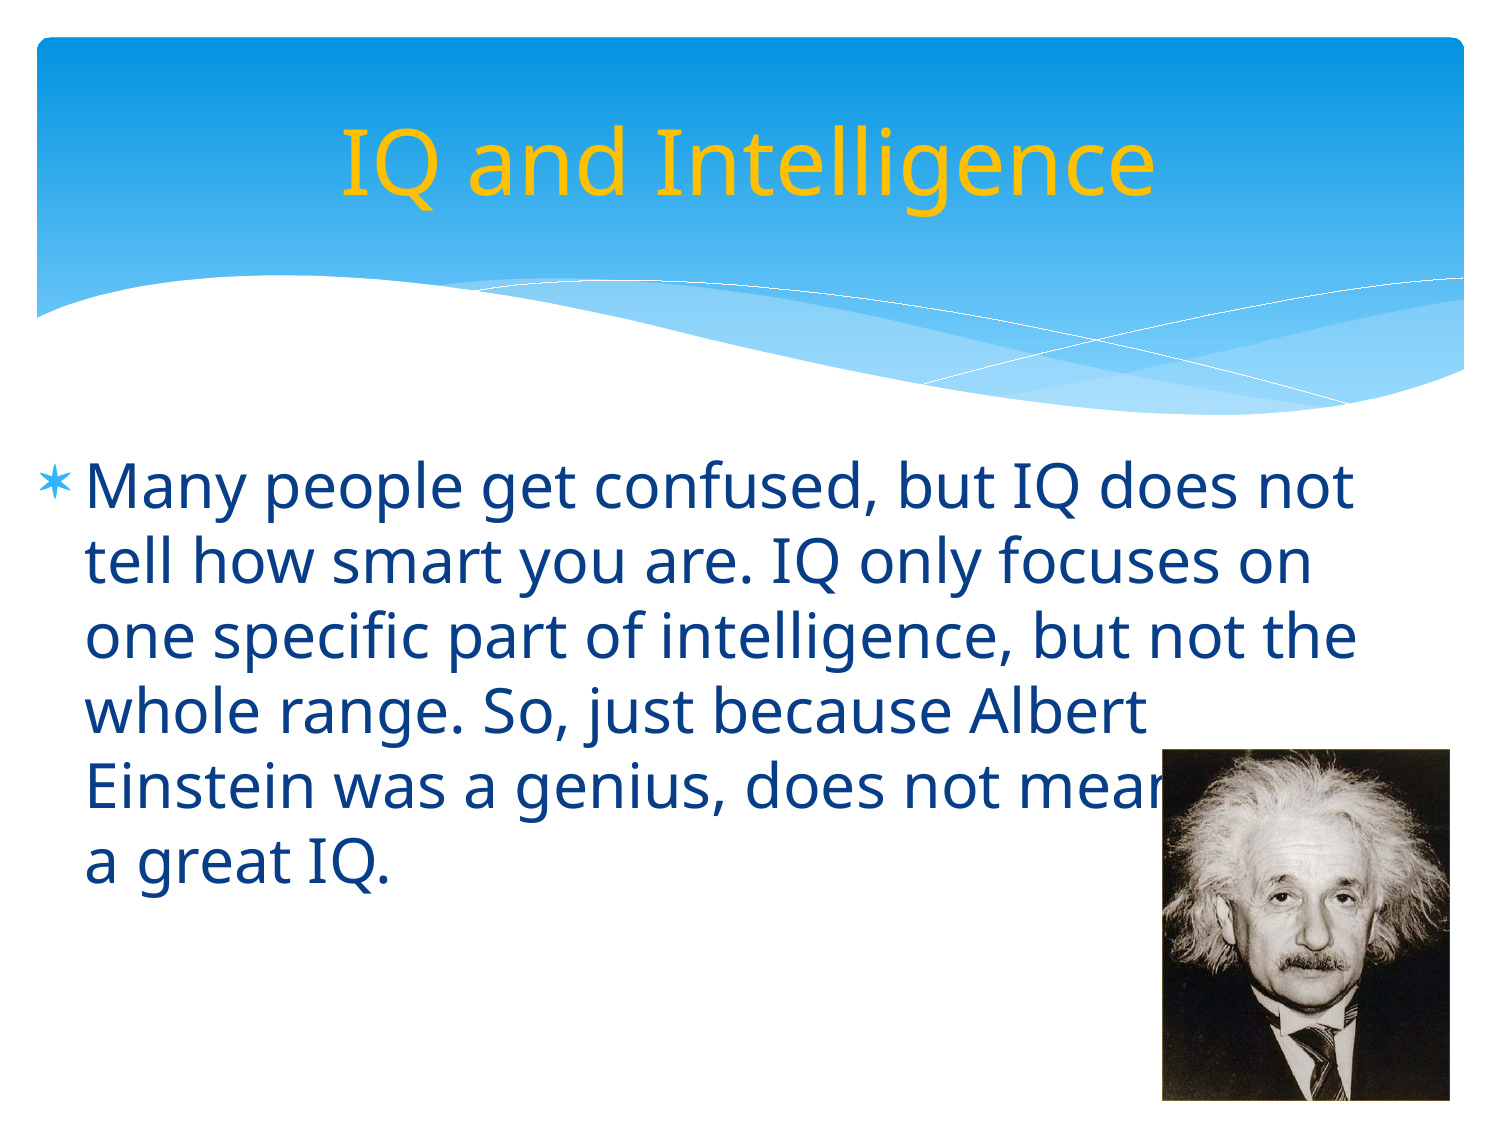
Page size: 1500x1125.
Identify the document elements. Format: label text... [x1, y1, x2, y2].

list Many people get confused, but IQ does not tell how smart you are. IQ only focuses on one specific part of intelligence, but not the whole range. So, just because Albert Einstein was a genius, does not mean he has a great IQ. [24, 438, 1413, 1005]
title IQ and Intelligence [75, 55, 1425, 261]
picture [1162, 749, 1451, 1102]
